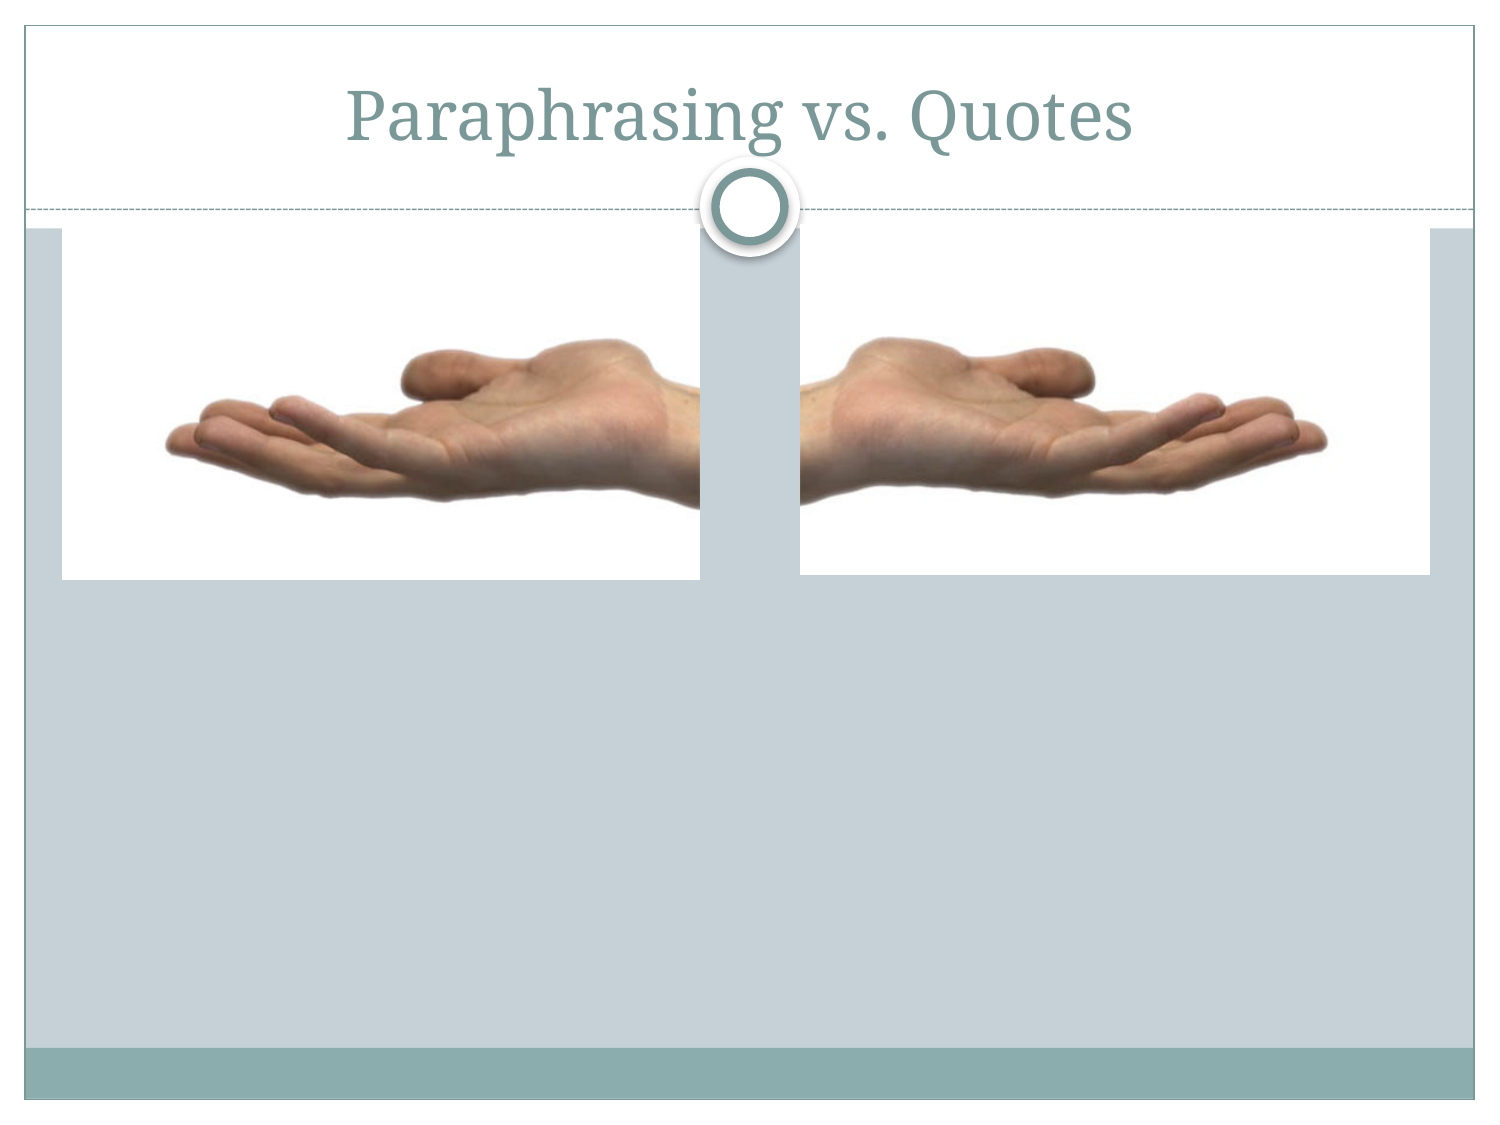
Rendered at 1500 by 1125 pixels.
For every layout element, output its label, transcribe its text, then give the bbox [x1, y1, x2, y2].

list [62, 224, 701, 580]
picture [799, 224, 1431, 576]
title Paraphrasing vs. Quotes [49, 37, 1450, 162]
